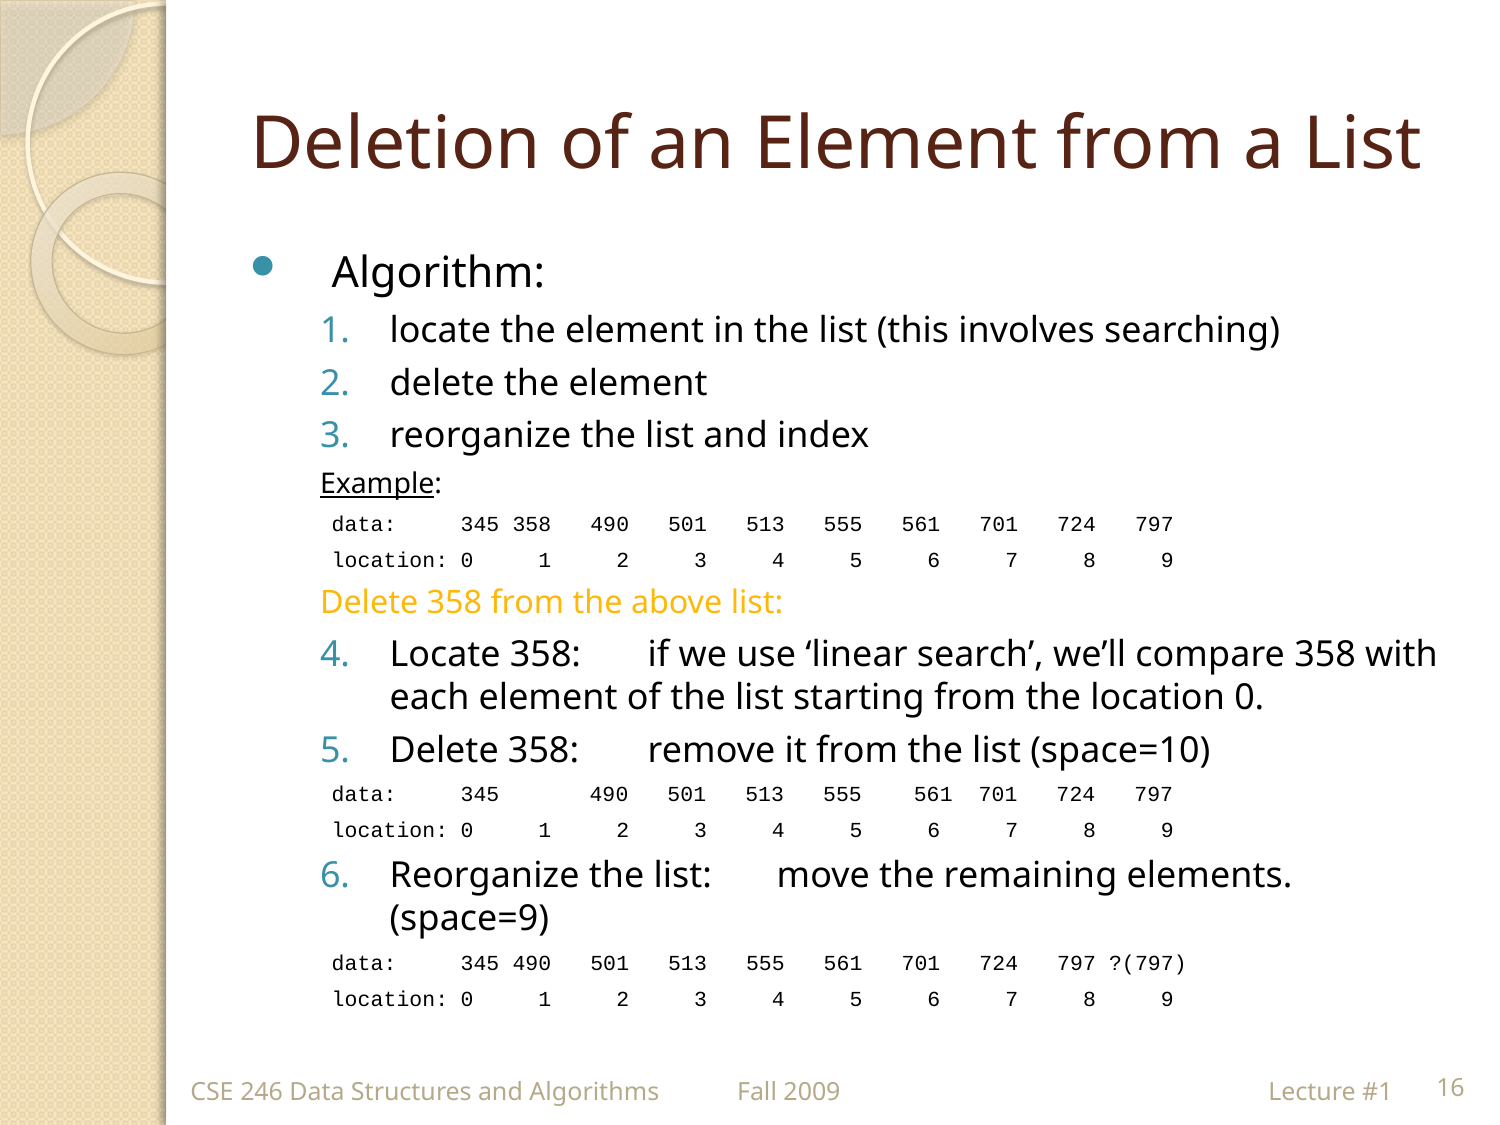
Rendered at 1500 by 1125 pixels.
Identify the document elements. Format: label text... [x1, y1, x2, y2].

slide_number 16 [1413, 1034, 1488, 1113]
list Algorithm: locate the element in the list (this involves searching) delete the element reorganize the list and index Example: data: 345 358 490 501 513 555 561 701 724 797 location: 0 1 2 3 4 5 6 7 8 9 Delete 358 from the above list: Locate 358: if we use ‘linear search’, we’ll compare 358 with each element of the list starting from the location 0. Delete 358: remove it from the list (space=10) data: 345 490 501 513 555 561 701 724 797 location: 0 1 2 3 4 5 6 7 8 9 Reorganize the list: move the remaining elements. (space=9) data: 345 490 501 513 555 561 701 724 797 ?(797) location: 0 1 2 3 4 5 6 7 8 9 [235, 237, 1466, 1025]
footer CSE 246 Data Structures and Algorithms Fall 2009 Lecture #1 [175, 1034, 1413, 1113]
title Deletion of an Element from a List [235, 45, 1466, 233]
